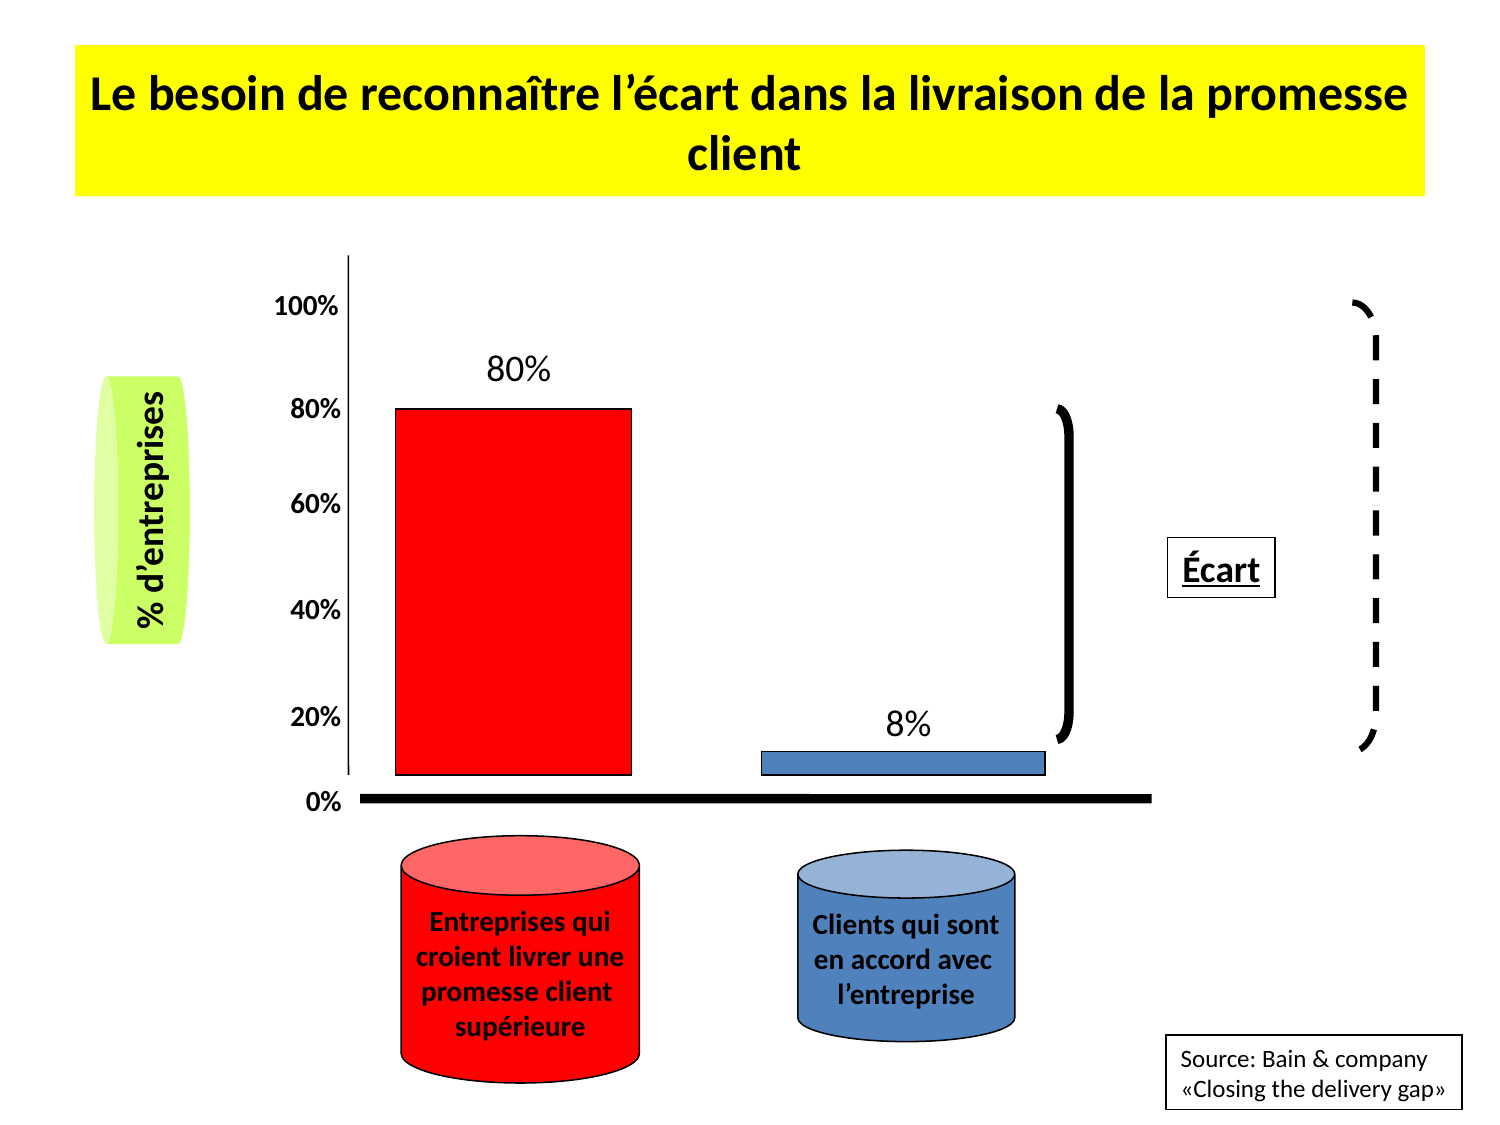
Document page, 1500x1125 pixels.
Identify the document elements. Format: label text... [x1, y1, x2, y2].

text_box 8% [870, 691, 947, 752]
table_cell 4 [401, 835, 640, 895]
text_box Source: Bain & company «Closing the delivery gap» [1165, 1034, 1463, 1110]
text_box 60% [275, 477, 348, 527]
text_box 80% [471, 336, 567, 397]
table_cell Étape 2 – benchmarking interne (mesure et comparaison) [797, 850, 1015, 898]
text_box 40% [275, 583, 348, 633]
title Le besoin de reconnaître l’écart dans la livraison de la promesse client [75, 45, 1425, 197]
text_box 40% [349, 583, 357, 633]
text_box 0% [291, 774, 357, 825]
text_box Clients qui sont en accord avec l’entreprise [797, 850, 1015, 1042]
text_box % d’entreprises [94, 376, 190, 645]
text_box Écart [1167, 537, 1276, 598]
text_box 60% [349, 477, 357, 527]
table_cell 2 [94, 376, 119, 644]
text_box [1057, 408, 1070, 740]
text_box [1352, 302, 1377, 752]
text_box [761, 751, 1046, 775]
text_box 80% [349, 382, 357, 433]
text_box [395, 408, 632, 775]
text_box Entreprises qui croient livrer une promesse client supérieure [401, 835, 640, 1084]
text_box 20% [349, 689, 357, 740]
text_box 100% [258, 278, 348, 329]
text_box 20% [275, 689, 348, 740]
text_box 100% [349, 278, 354, 329]
text_box 80% [275, 382, 348, 433]
